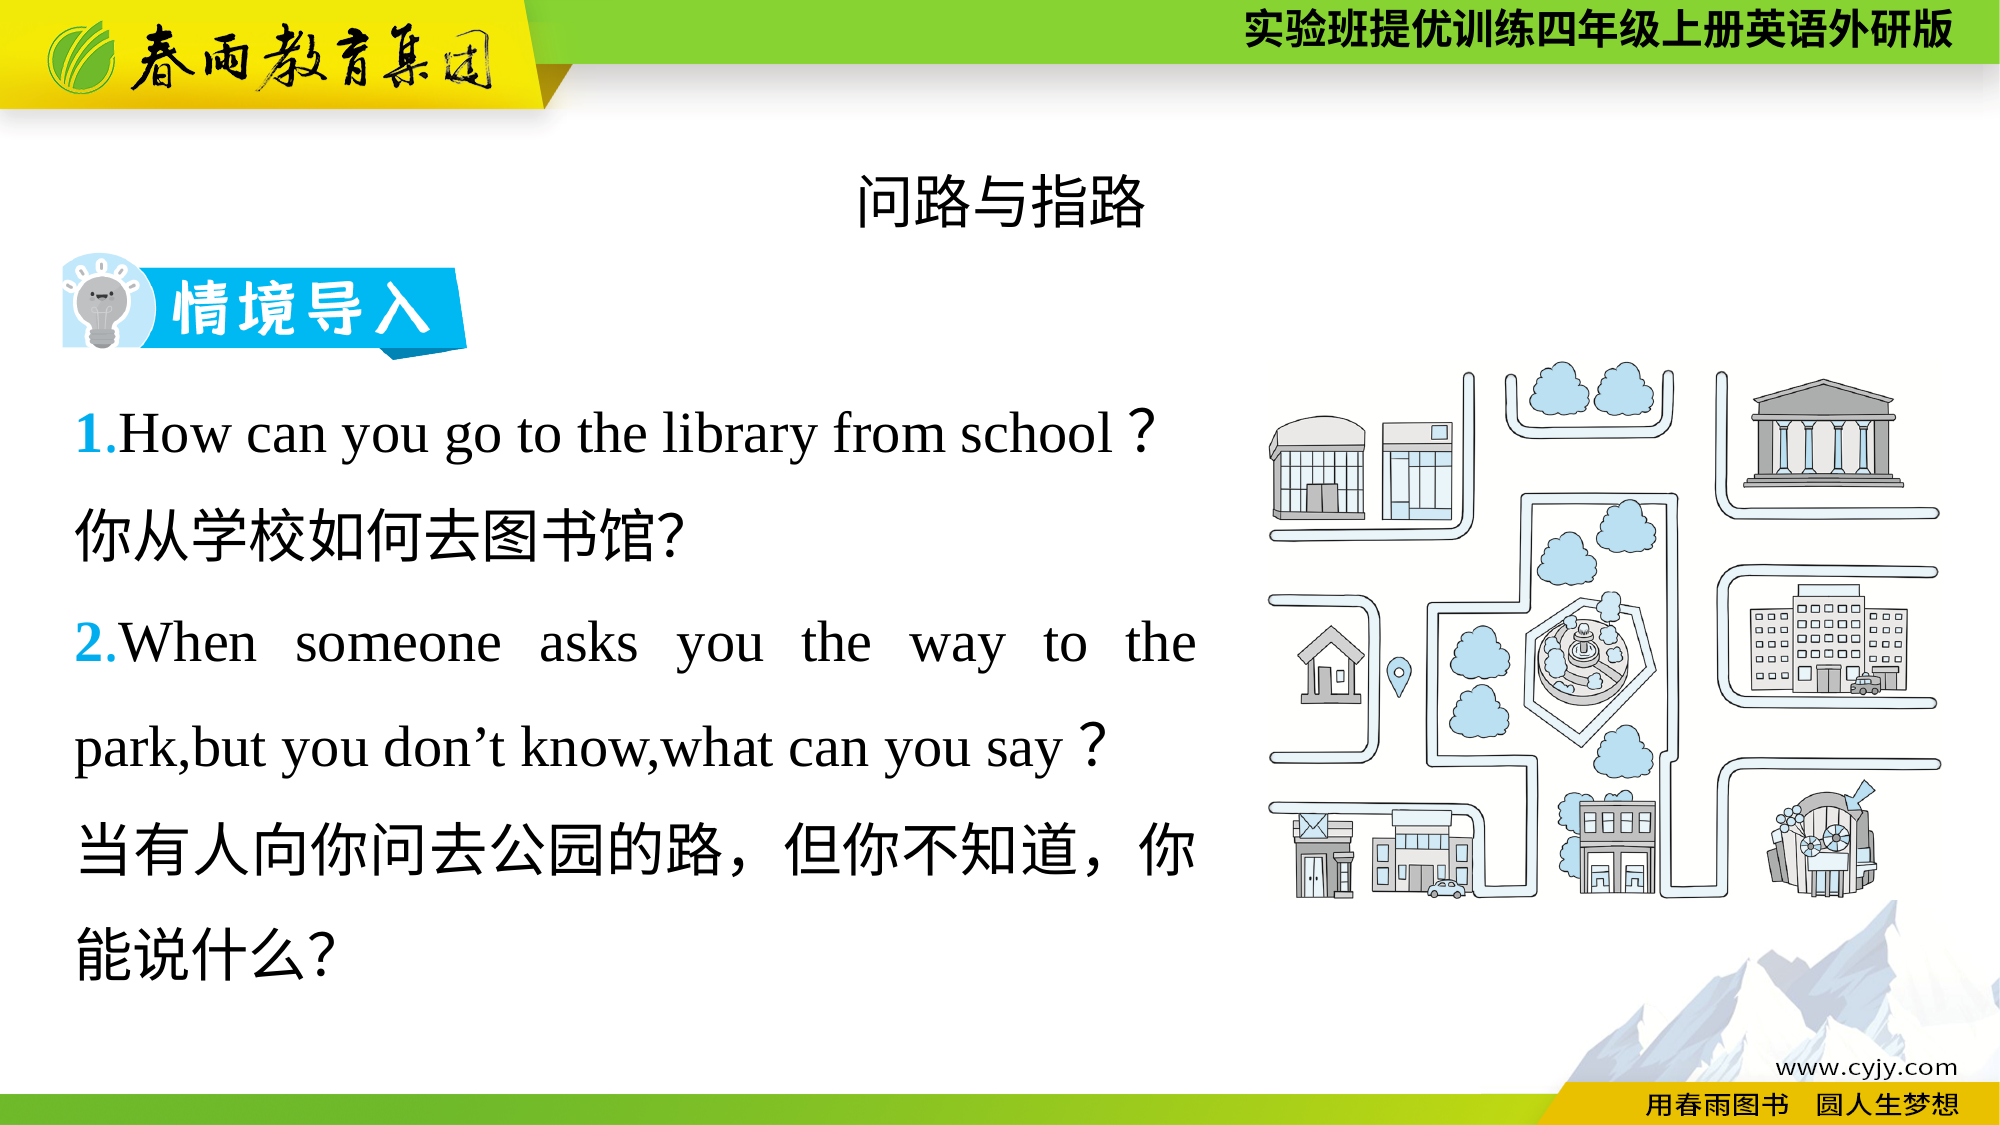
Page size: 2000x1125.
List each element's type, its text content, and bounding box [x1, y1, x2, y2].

text_box 1.How can you go to the library from school？ 你从学校如何去图书馆？ 2.When someone asks you the way to the park,but you don’t know,what can you say？ 当有人向你问去公园的路，但你不知道，你能说什么？ [59, 351, 1213, 996]
list 问路与指路 [59, 122, 1944, 231]
picture [0, 0, 2000, 1125]
